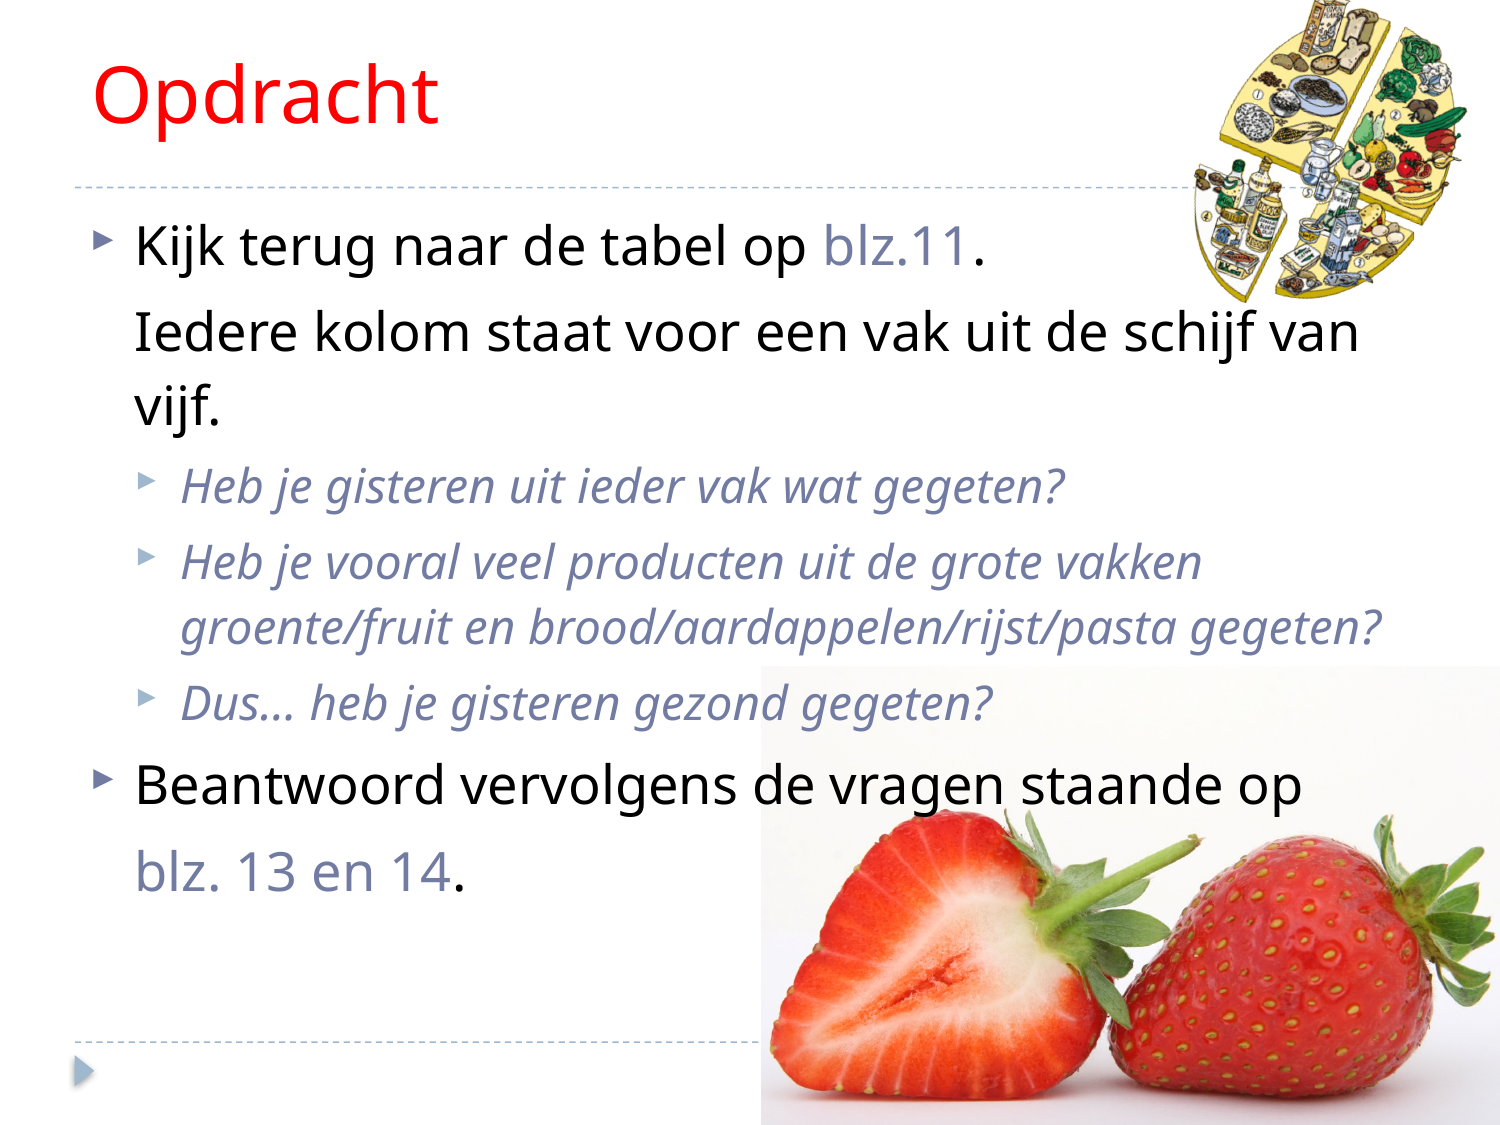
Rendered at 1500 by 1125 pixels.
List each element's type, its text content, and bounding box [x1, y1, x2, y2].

list Kijk terug naar de tabel op blz.11. Iedere kolom staat voor een vak uit de schijf van vijf. Heb je gisteren uit ieder vak wat gegeten? Heb je vooral veel producten uit de grote vakken groente/fruit en brood/aardappelen/rijst/pasta gegeten? Dus… heb je gisteren gezond gegeten? Beantwoord vervolgens de vragen staande op blz. 13 en 14. [75, 200, 1425, 1010]
title Opdracht [76, 30, 1196, 154]
picture [1162, 0, 1499, 357]
picture [761, 666, 1500, 1125]
